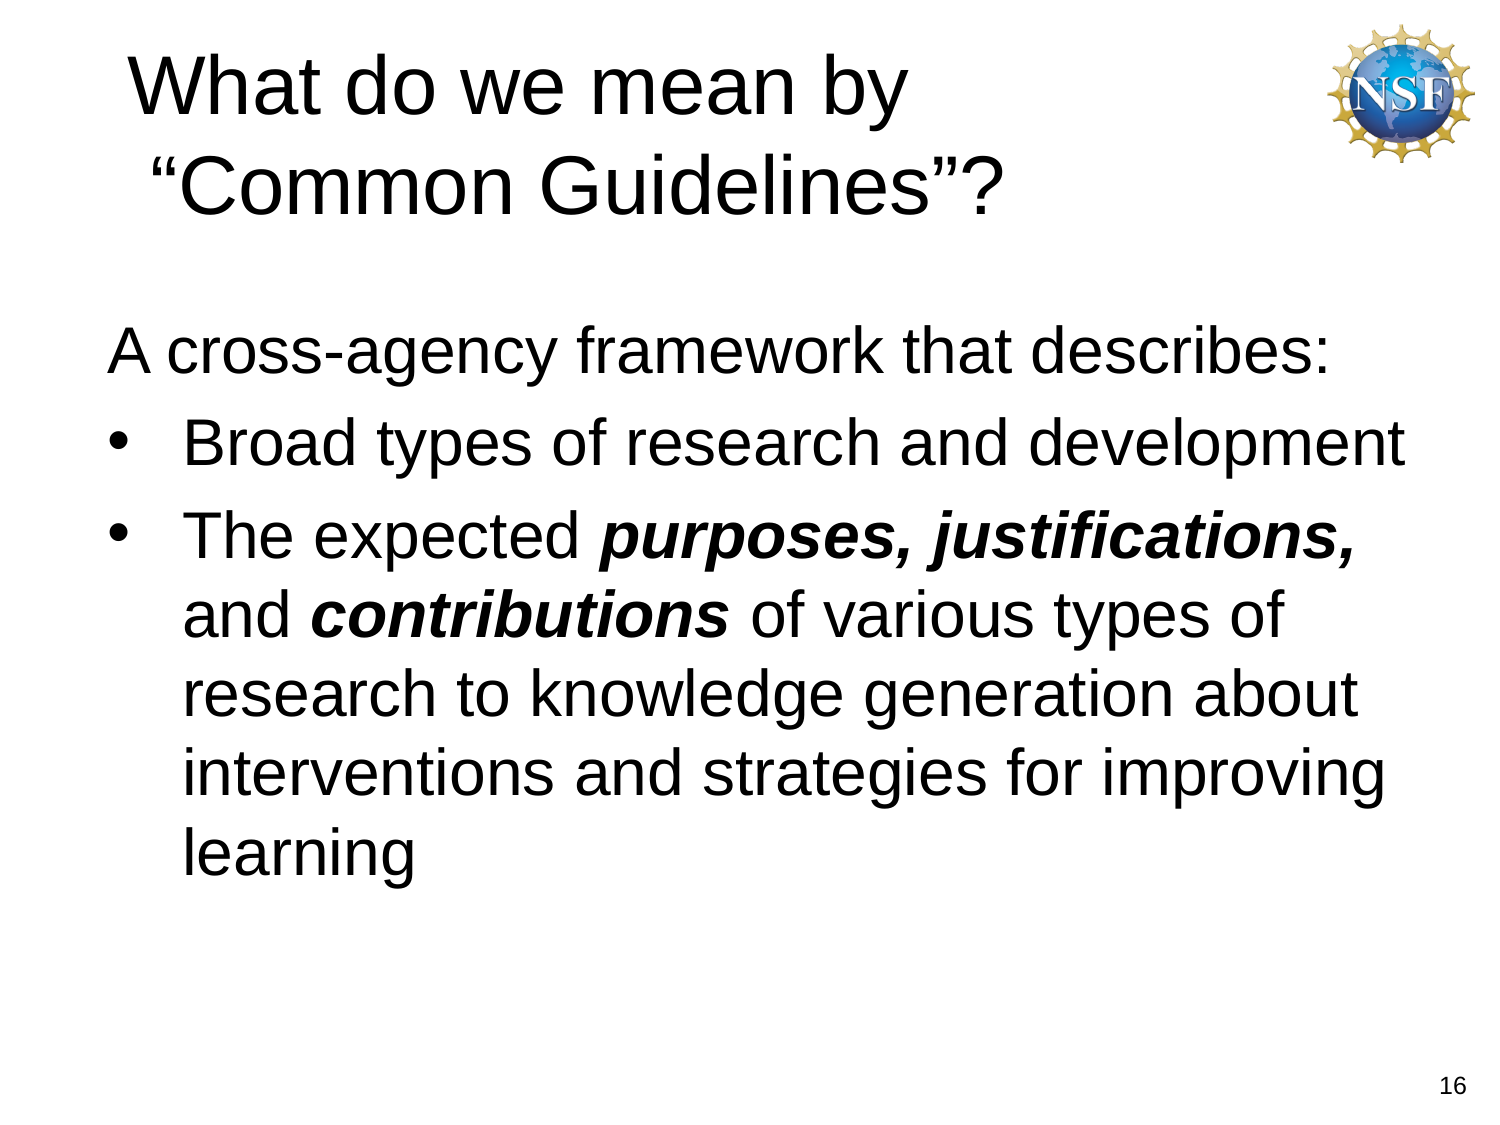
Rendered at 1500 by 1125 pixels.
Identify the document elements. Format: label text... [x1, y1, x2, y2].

list A cross-agency framework that describes: Broad types of research and development The expected purposes, justifications, and contributions of various types of research to knowledge generation about interventions and strategies for improving learning [75, 299, 1425, 975]
picture [1327, 24, 1475, 163]
title What do we mean by “Common Guidelines”? [112, 37, 1238, 225]
